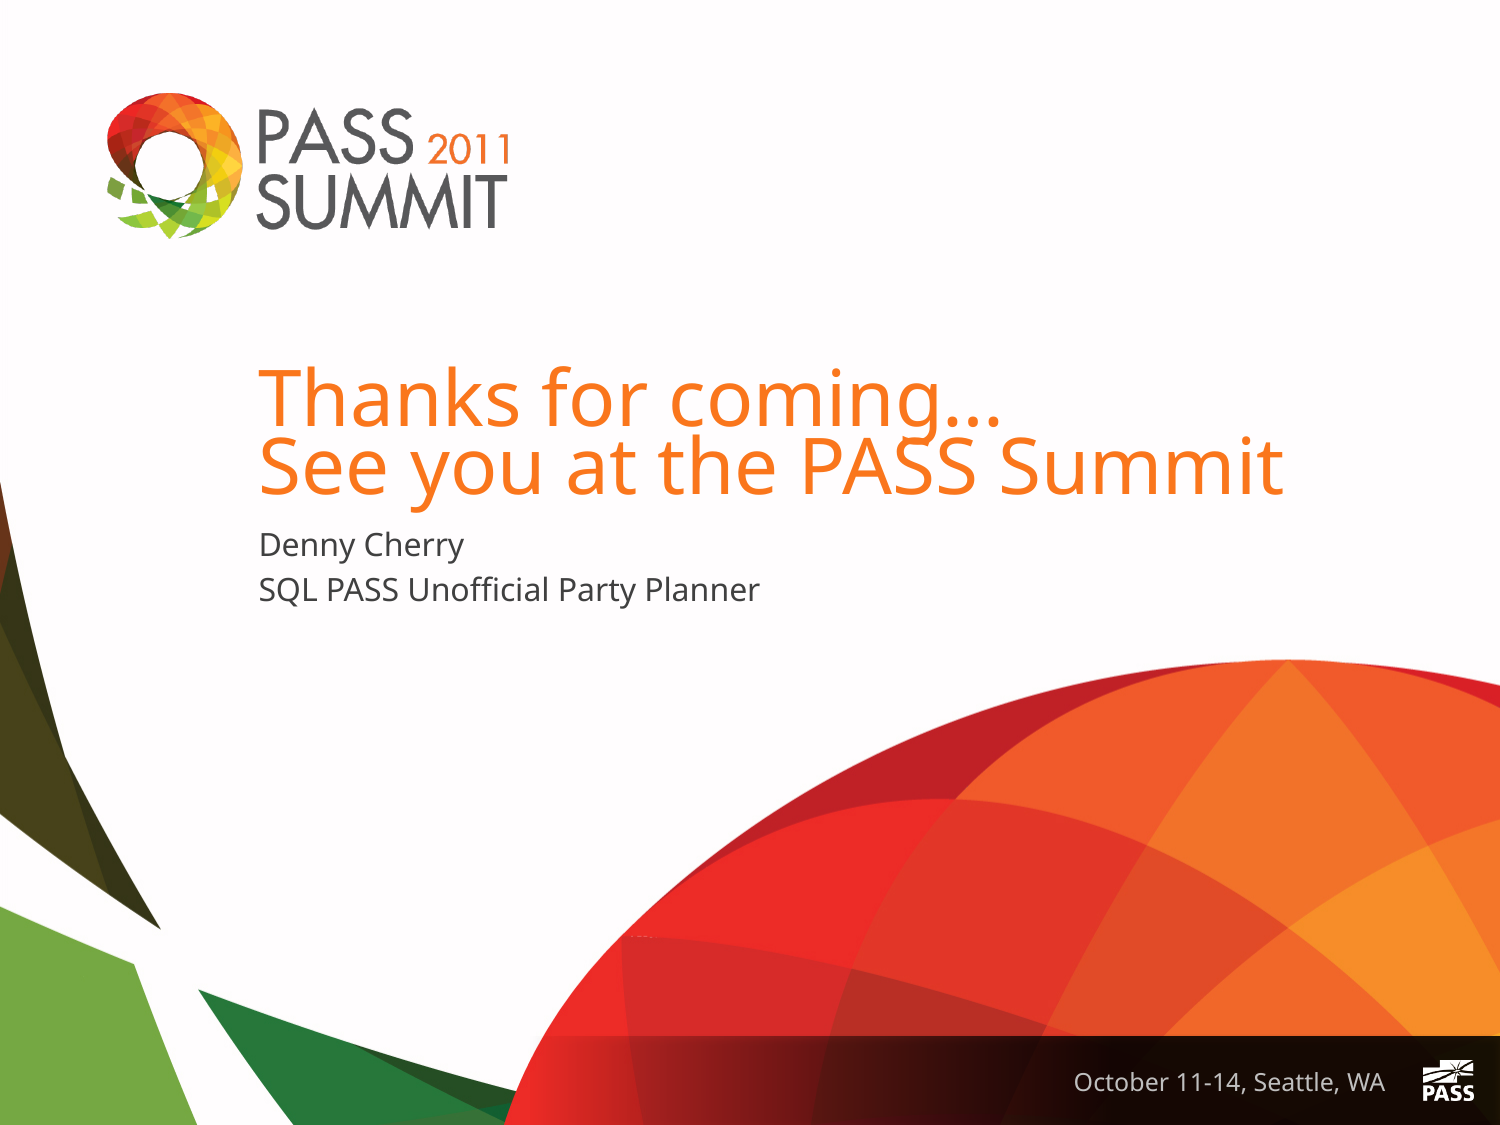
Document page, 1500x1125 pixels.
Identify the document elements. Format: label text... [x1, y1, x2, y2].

picture [0, 0, 1500, 1125]
subtitle Denny Cherry SQL PASS Unofficial Party Planner [243, 517, 1364, 617]
title Thanks for coming… See you at the PASS Summit [243, 363, 1364, 517]
picture [1423, 1060, 1474, 1101]
